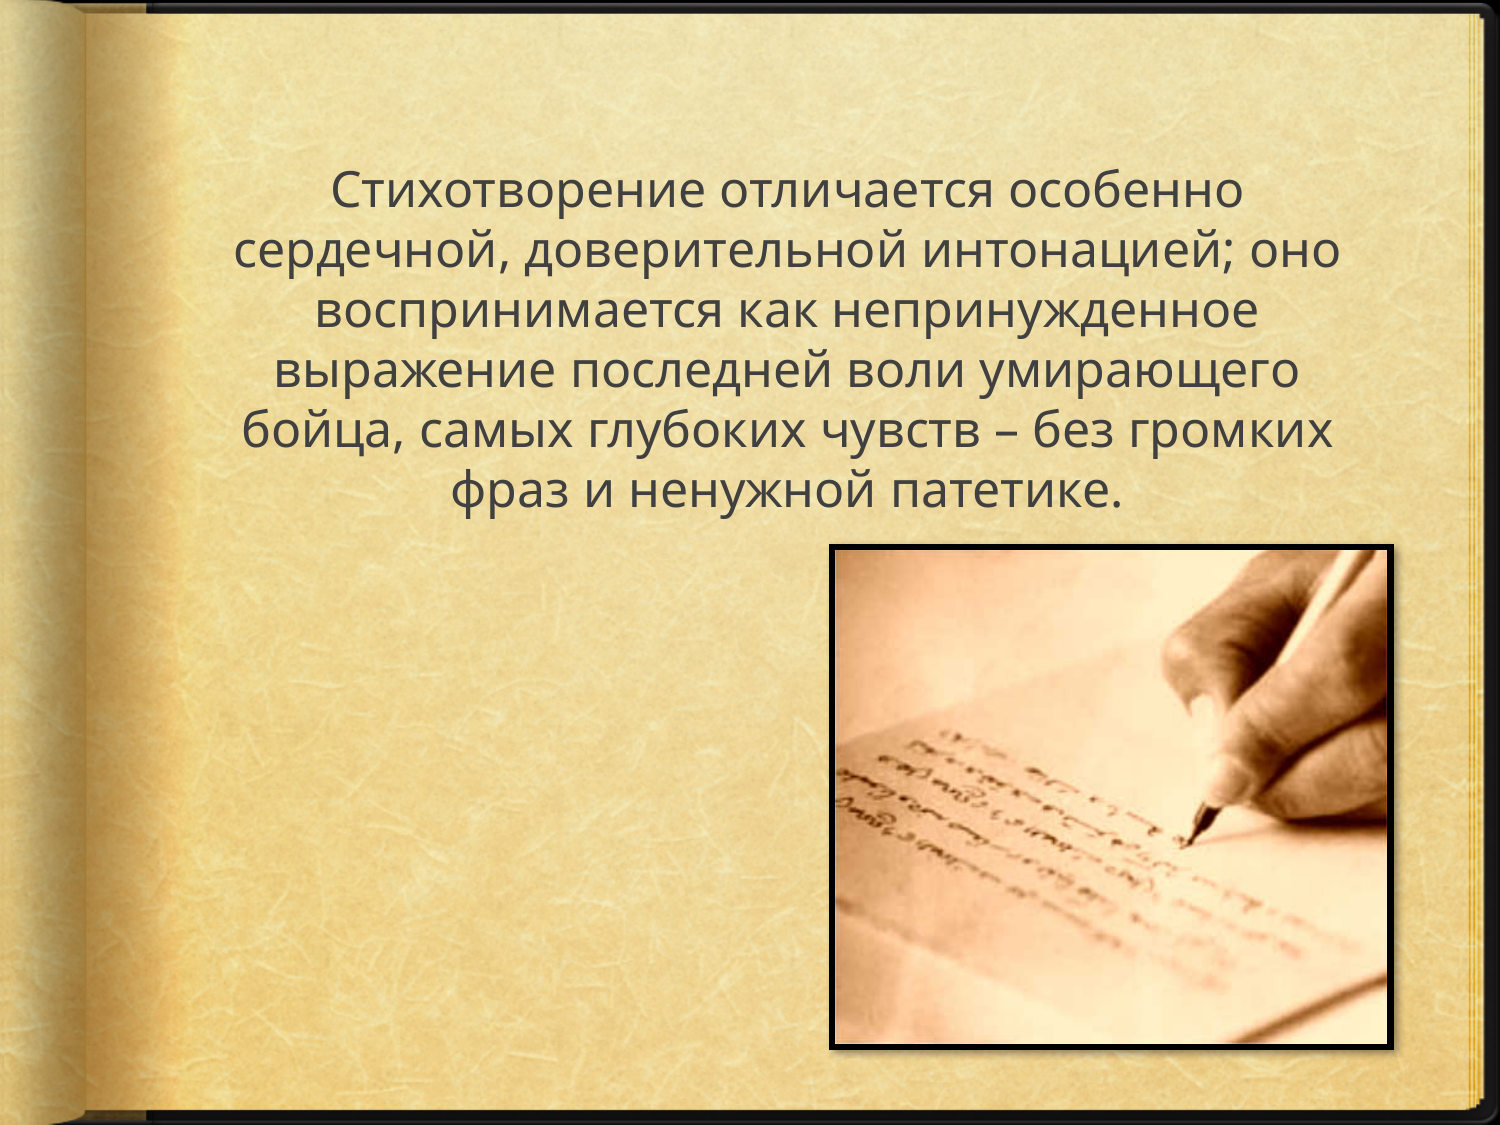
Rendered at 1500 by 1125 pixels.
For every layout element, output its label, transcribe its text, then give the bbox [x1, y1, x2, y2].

picture [0, 0, 1500, 1125]
list Стихотворение отличается особенно сердечной, доверительной интонацией; оно воспринимается как непринужденное выражение последней воли умирающего бойца, самых глубоких чувств – без громких фраз и ненужной патетике. [187, 149, 1388, 890]
